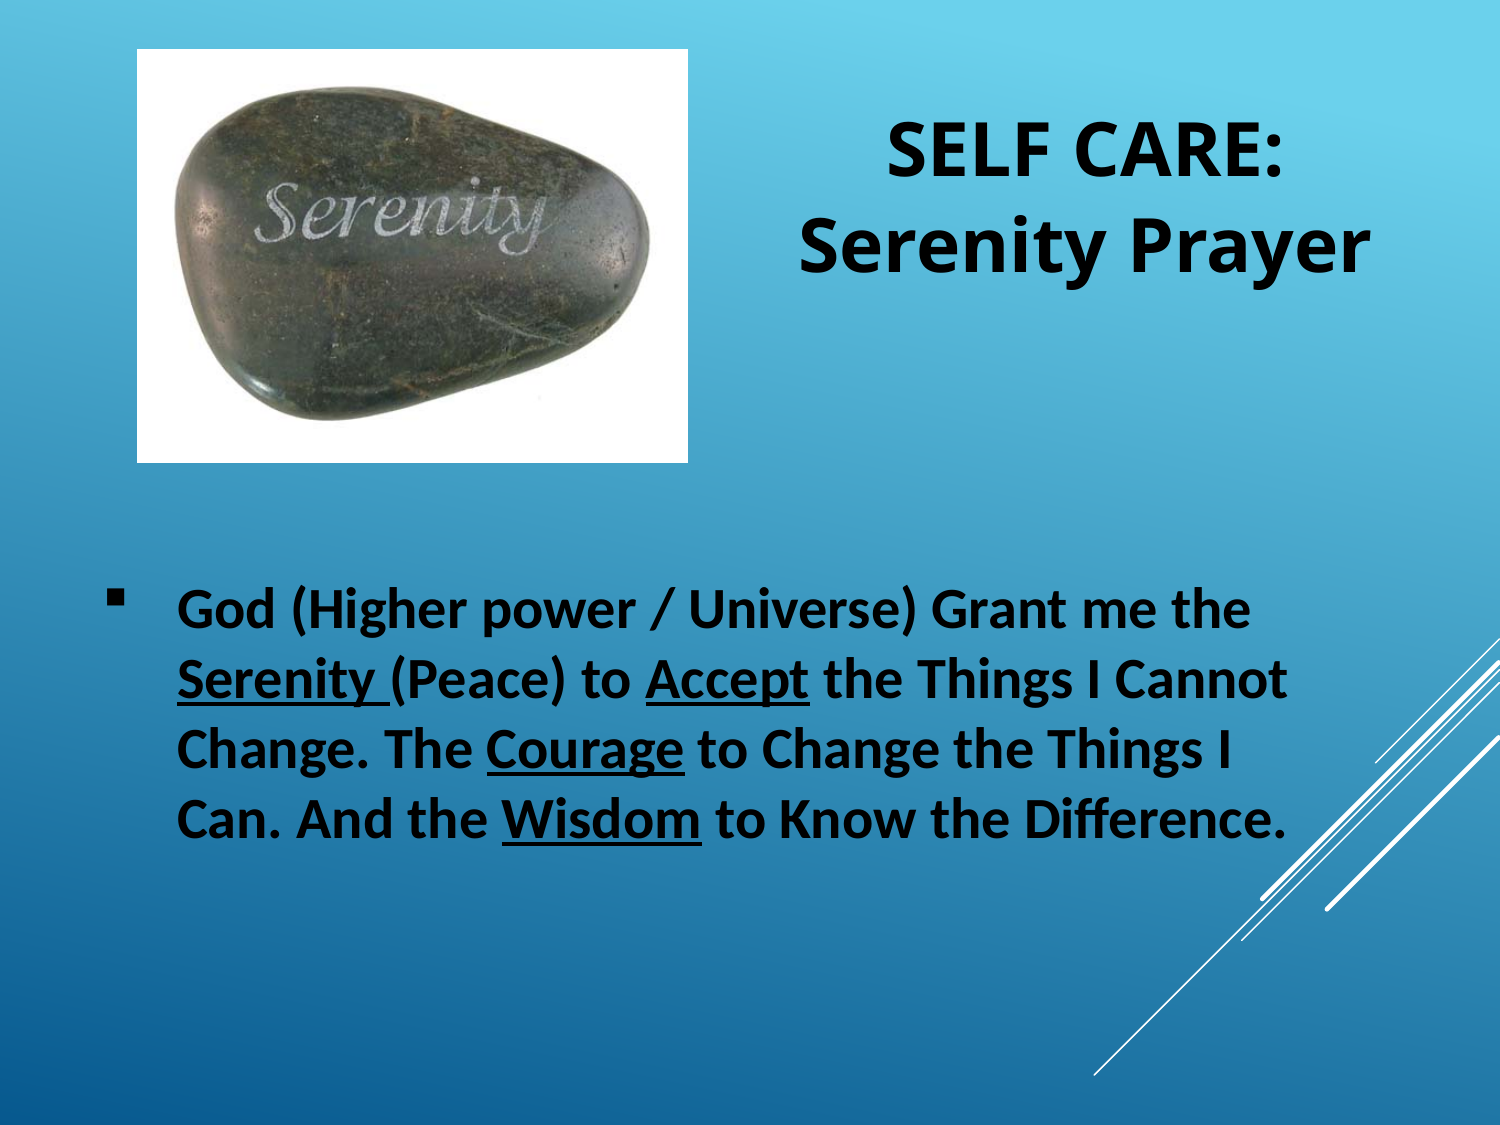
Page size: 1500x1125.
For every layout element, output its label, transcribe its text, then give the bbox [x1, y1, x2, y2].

picture [137, 49, 688, 463]
text_box God (Higher power / Universe) Grant me the Serenity (Peace) to Accept the Things I Cannot Change. The Courage to Change the Things I Can. And the Wisdom to Know the Difference. [87, 562, 1325, 858]
text_box SELF CARE: Serenity Prayer [754, 87, 1417, 295]
